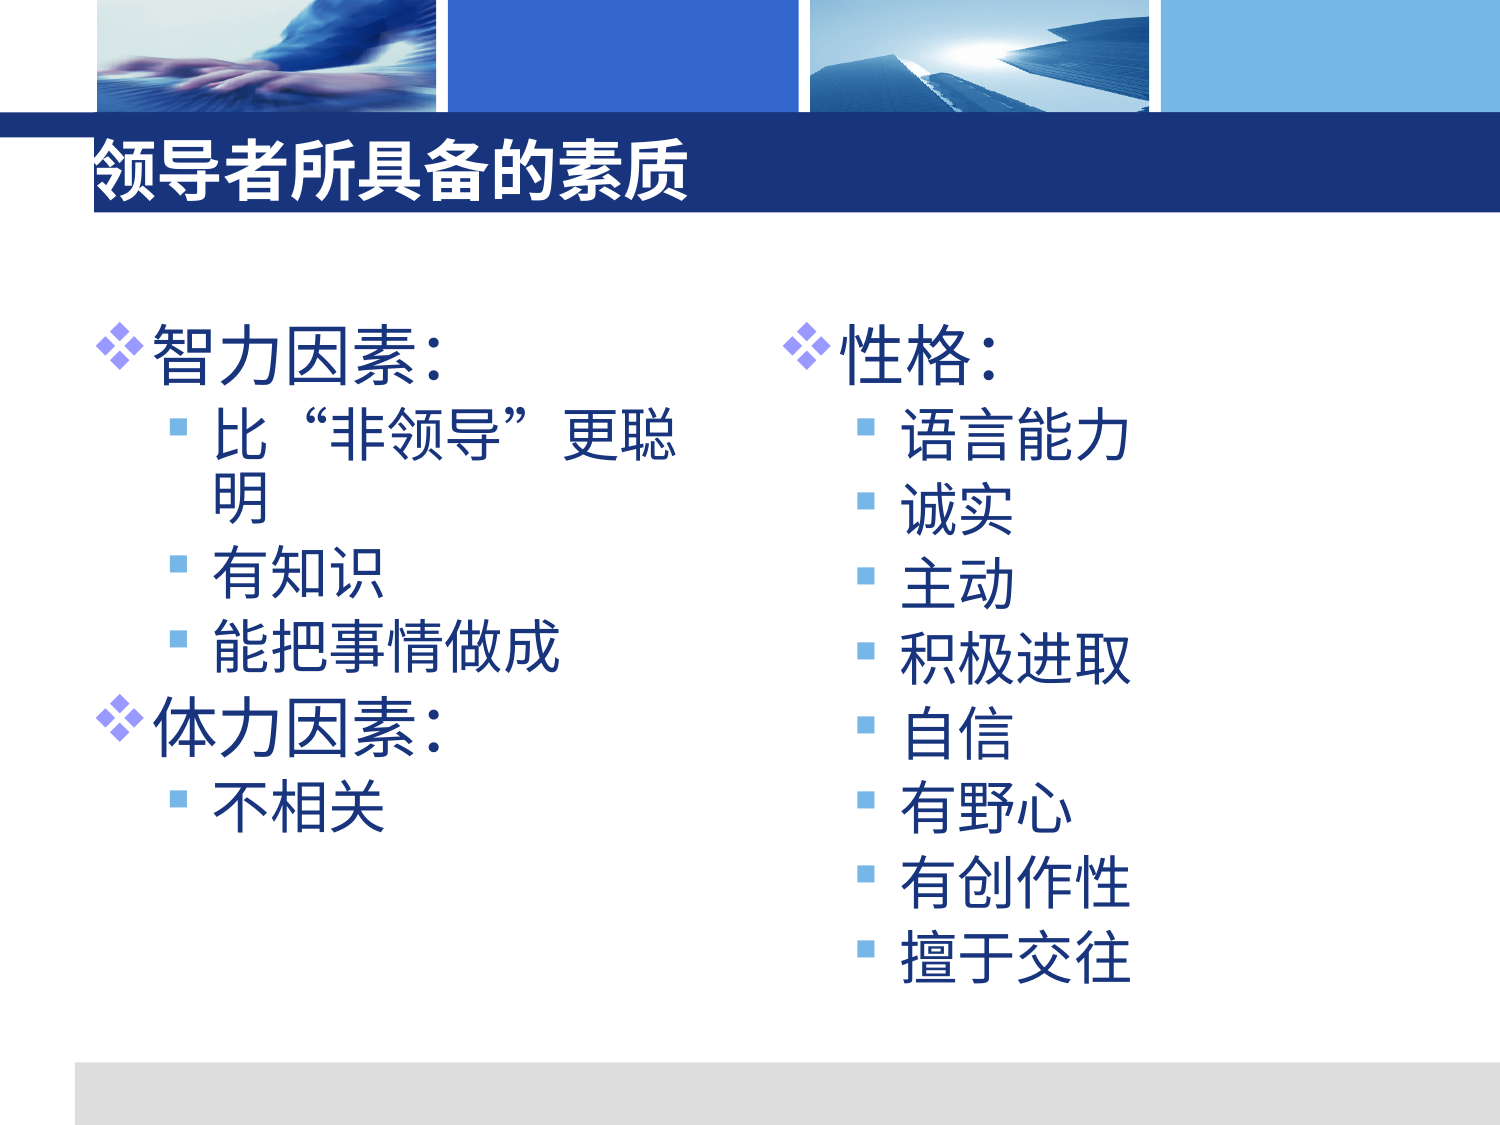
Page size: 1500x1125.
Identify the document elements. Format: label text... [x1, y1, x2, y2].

title 领导者所具备的素质 [75, 75, 1425, 263]
picture [810, 0, 1150, 75]
list 智力因素： 比“非领导”更聪明 有知识 能把事情做成 体力因素： 不相关 [75, 315, 738, 1043]
list 性格： 语言能力 诚实 主动 积极进取 自信 有野心 有创作性 擅于交往 [762, 315, 1425, 1043]
picture [97, 0, 437, 75]
